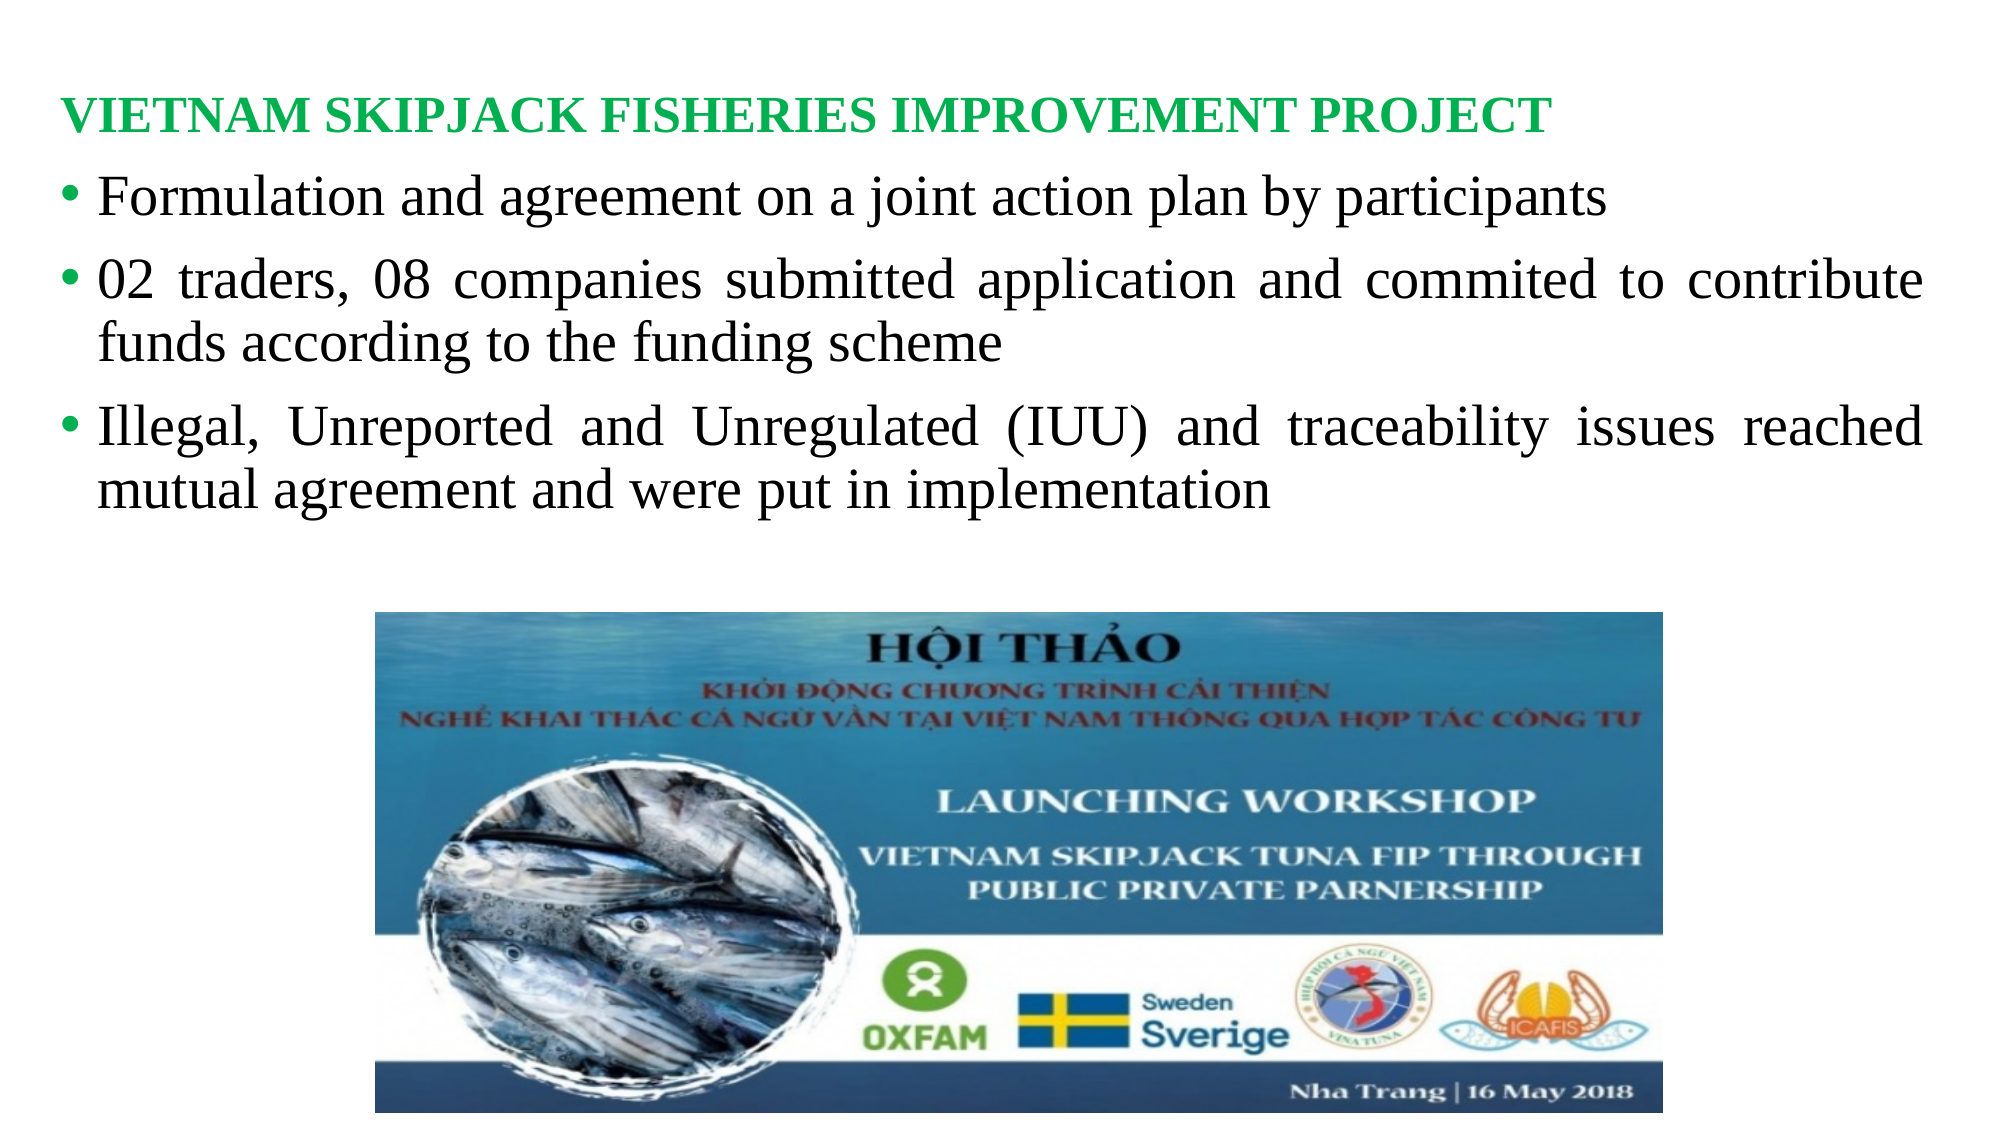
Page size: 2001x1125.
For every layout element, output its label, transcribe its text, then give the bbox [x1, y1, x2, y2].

picture [374, 612, 1663, 1113]
list VIETNAM SKIPJACK FISHERIES IMPROVEMENT PROJECT Formulation and agreement on a joint action plan by participants 02 traders, 08 companies submitted application and commited to contribute funds according to the funding scheme Illegal, Unreported and Unregulated (IUU) and traceability issues reached mutual agreement and were put in implementation [45, 80, 1940, 929]
